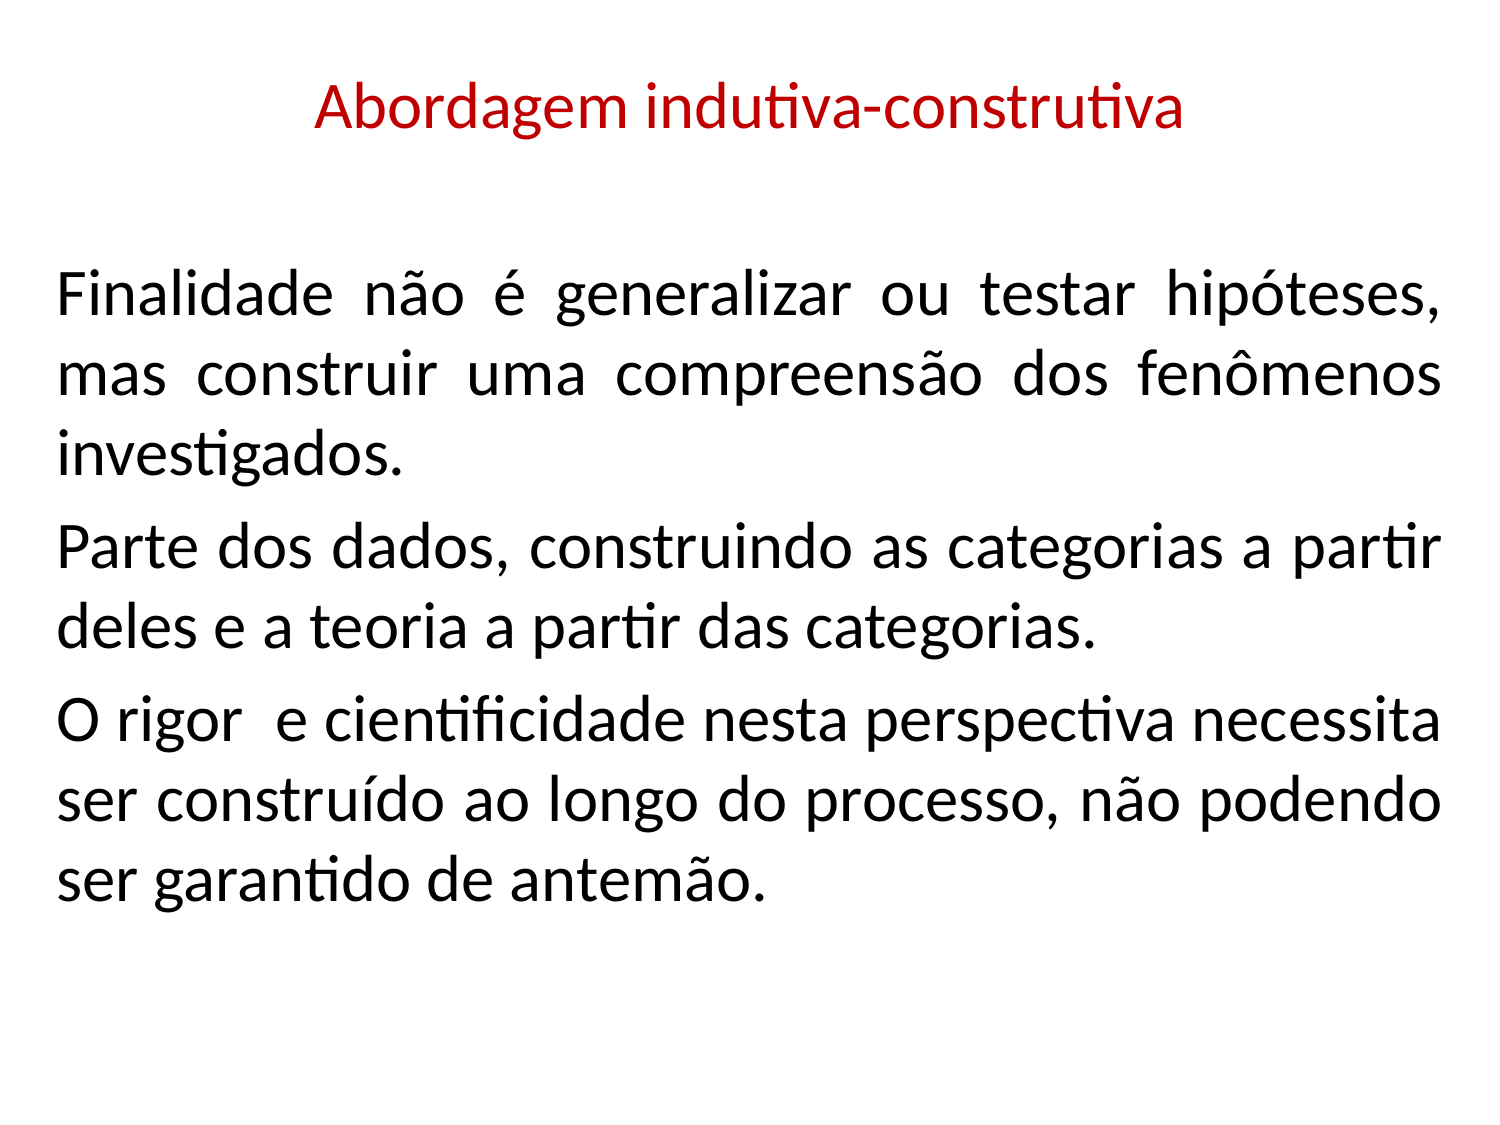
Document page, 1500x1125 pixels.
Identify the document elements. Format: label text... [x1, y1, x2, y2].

list Abordagem indutiva-construtiva Finalidade não é generalizar ou testar hipóteses, mas construir uma compreensão dos fenômenos investigados. Parte dos dados, construindo as categorias a partir deles e a teoria a partir das categorias. O rigor e cientificidade nesta perspectiva necessita ser construído ao longo do processo, não podendo ser garantido de antemão. [41, 54, 1459, 1083]
